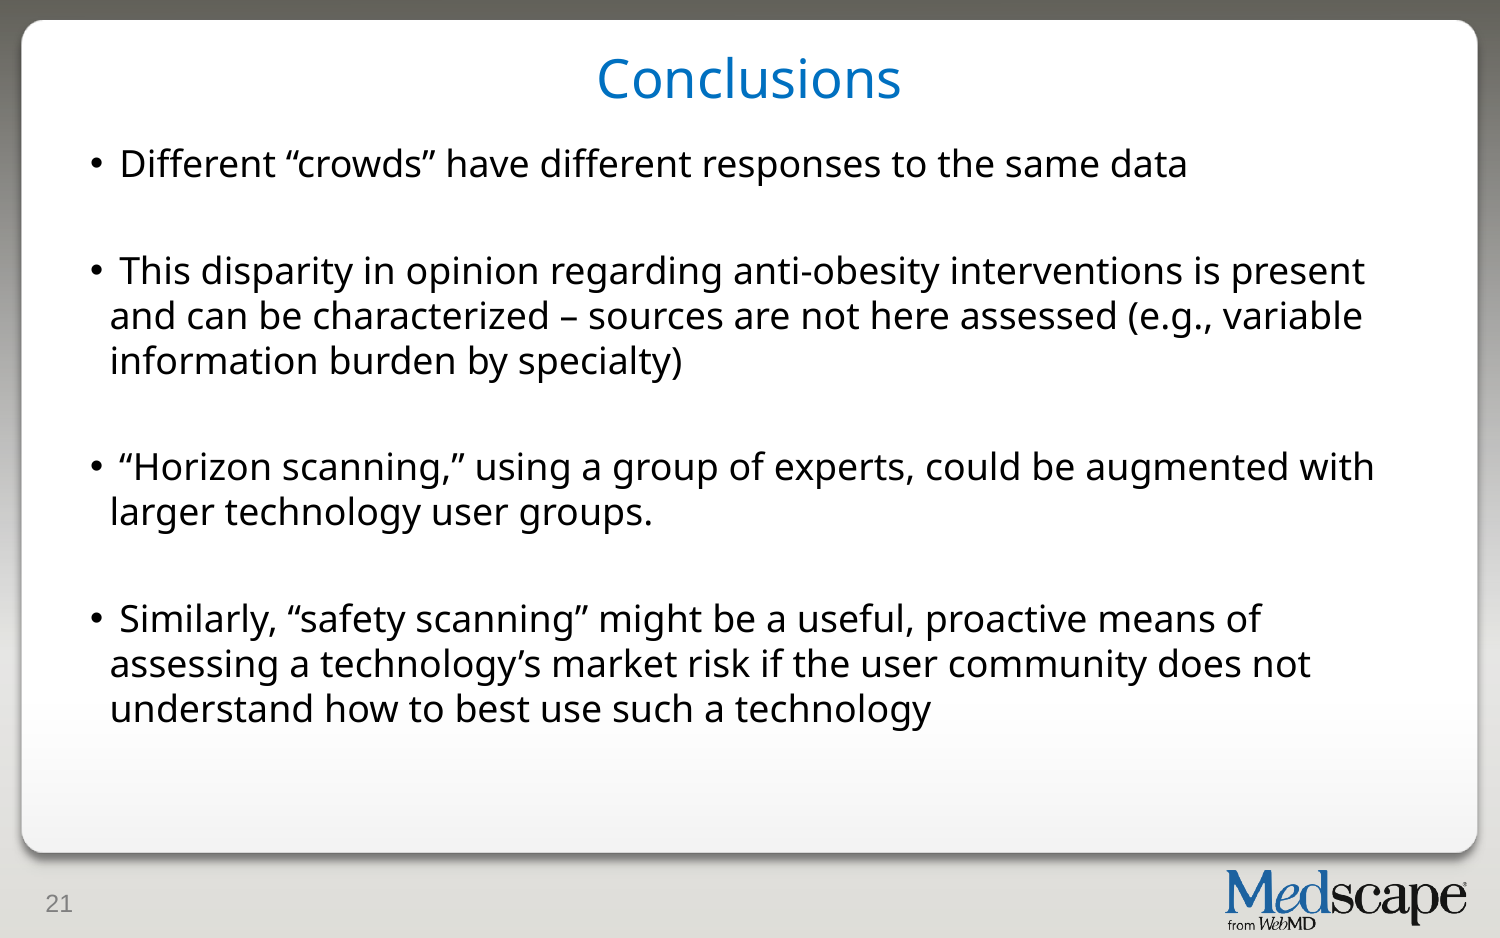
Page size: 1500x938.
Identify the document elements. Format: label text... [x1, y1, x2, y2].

list Different “crowds” have different responses to the same data This disparity in opinion regarding anti-obesity interventions is present and can be characterized – sources are not here assessed (e.g., variable information burden by specialty) “Horizon scanning,” using a group of experts, could be augmented with larger technology user groups. Similarly, “safety scanning” might be a useful, proactive means of assessing a technology’s market risk if the user community does not understand how to best use such a technology [76, 133, 1427, 880]
title Conclusions [74, 37, 1426, 194]
picture [0, 0, 1500, 938]
